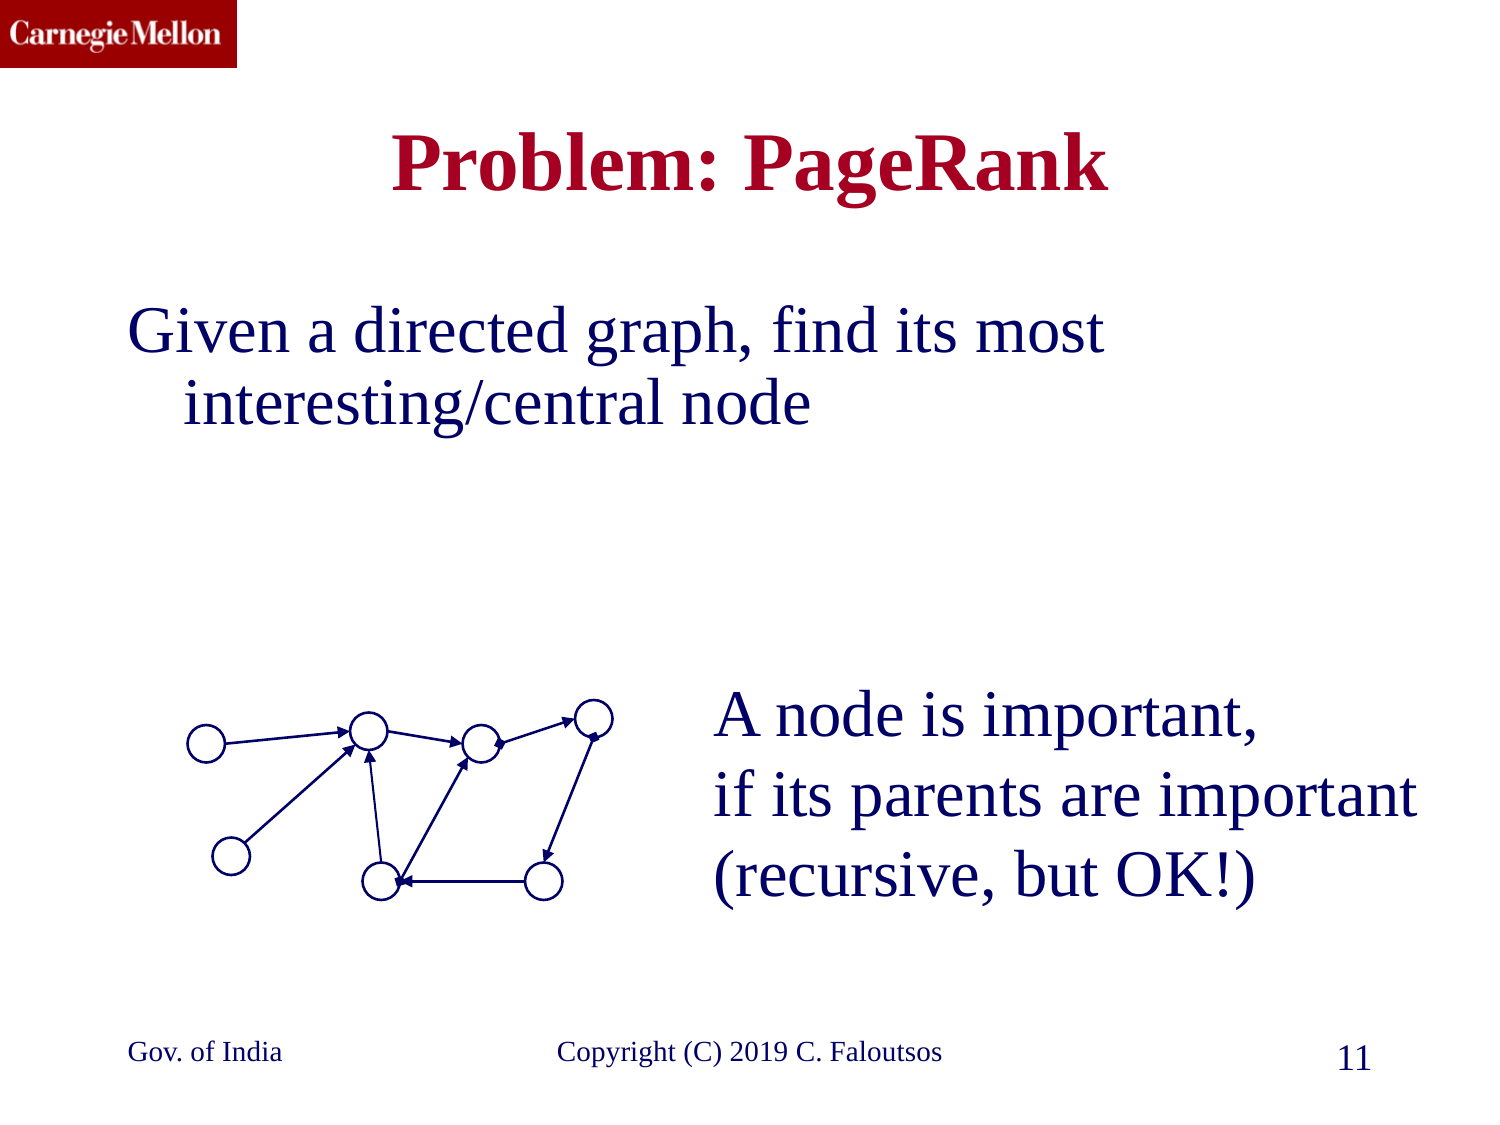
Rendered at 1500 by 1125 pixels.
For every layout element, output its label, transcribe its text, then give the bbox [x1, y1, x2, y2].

slide_number 11 [1074, 1024, 1388, 1101]
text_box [388, 730, 462, 744]
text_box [226, 730, 349, 744]
text_box [463, 725, 499, 763]
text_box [543, 737, 595, 863]
title Problem: PageRank [112, 99, 1388, 213]
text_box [244, 745, 356, 842]
picture [0, 0, 237, 68]
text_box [500, 718, 574, 744]
text_box [212, 837, 250, 876]
text_box [525, 863, 563, 901]
text_box A node is important, if its parents are important (recursive, but OK!) [698, 661, 1445, 917]
text_box [400, 883, 519, 890]
text_box [362, 862, 399, 901]
list Given a directed graph, find its most interesting/central node [112, 287, 1388, 963]
footer Copyright (C) 2019 C. Faloutsos [512, 1024, 988, 1101]
text_box [187, 725, 224, 763]
text_box [575, 699, 613, 737]
slide_number Gov. of India [112, 1024, 426, 1101]
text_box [401, 758, 469, 880]
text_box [368, 751, 382, 862]
text_box [350, 712, 388, 750]
